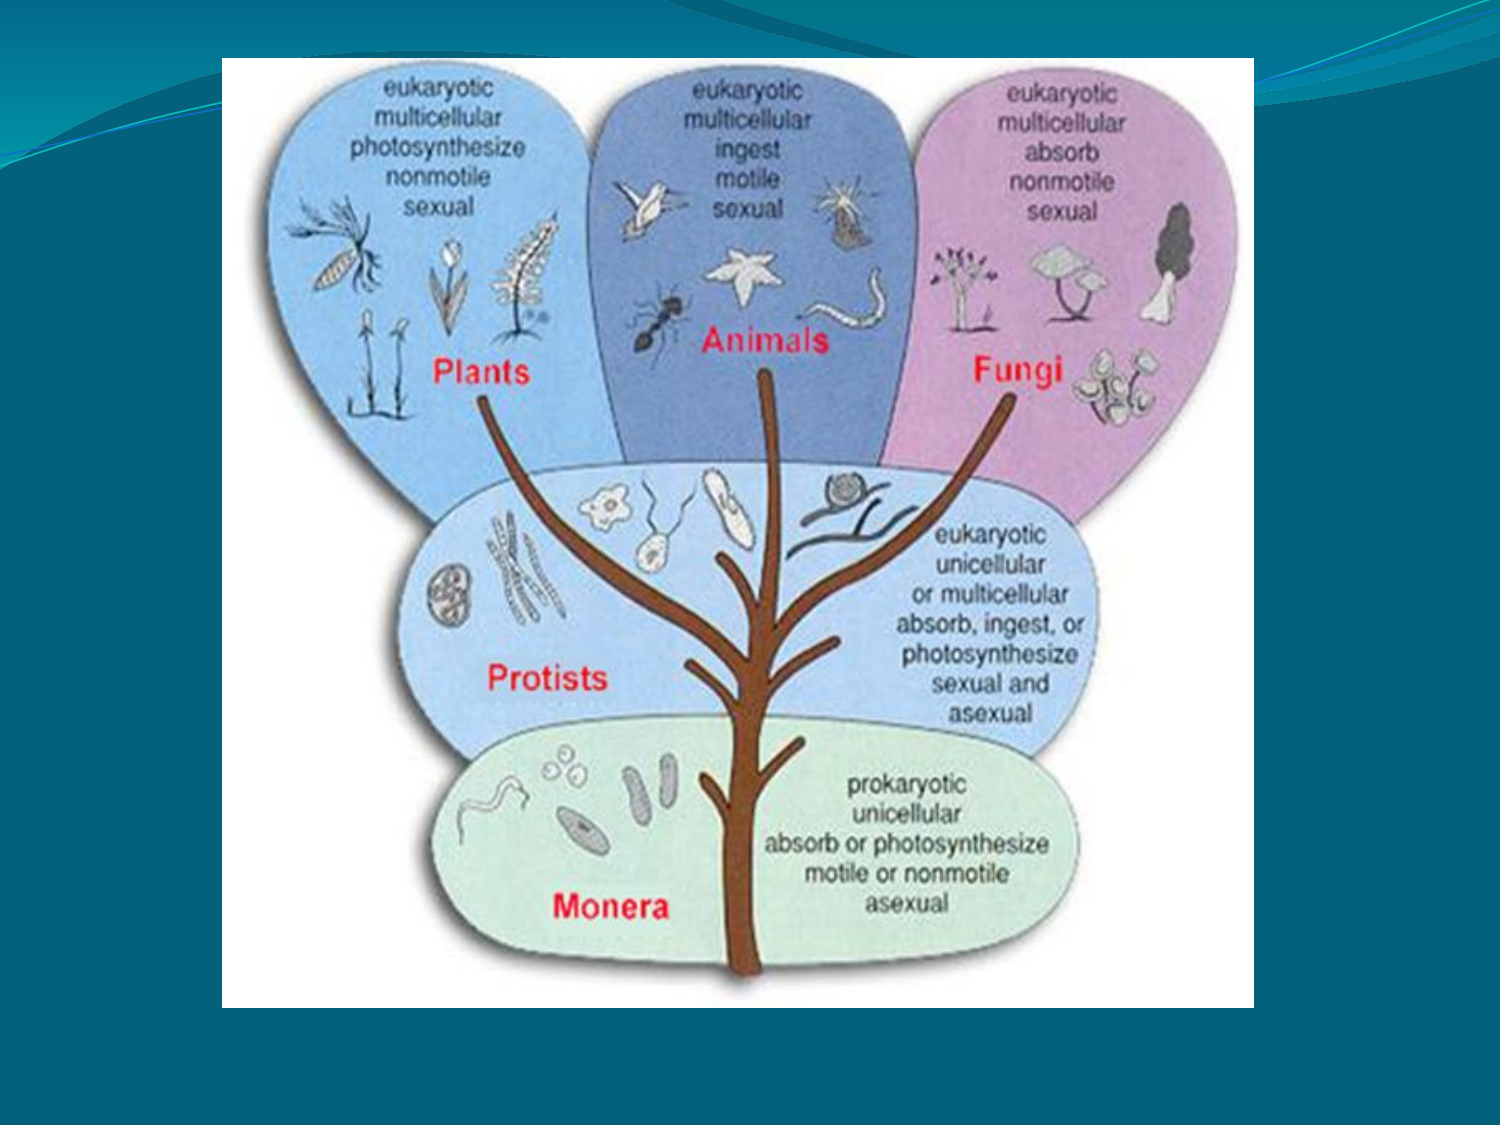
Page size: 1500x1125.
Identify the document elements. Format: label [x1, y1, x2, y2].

list [222, 58, 1255, 1008]
